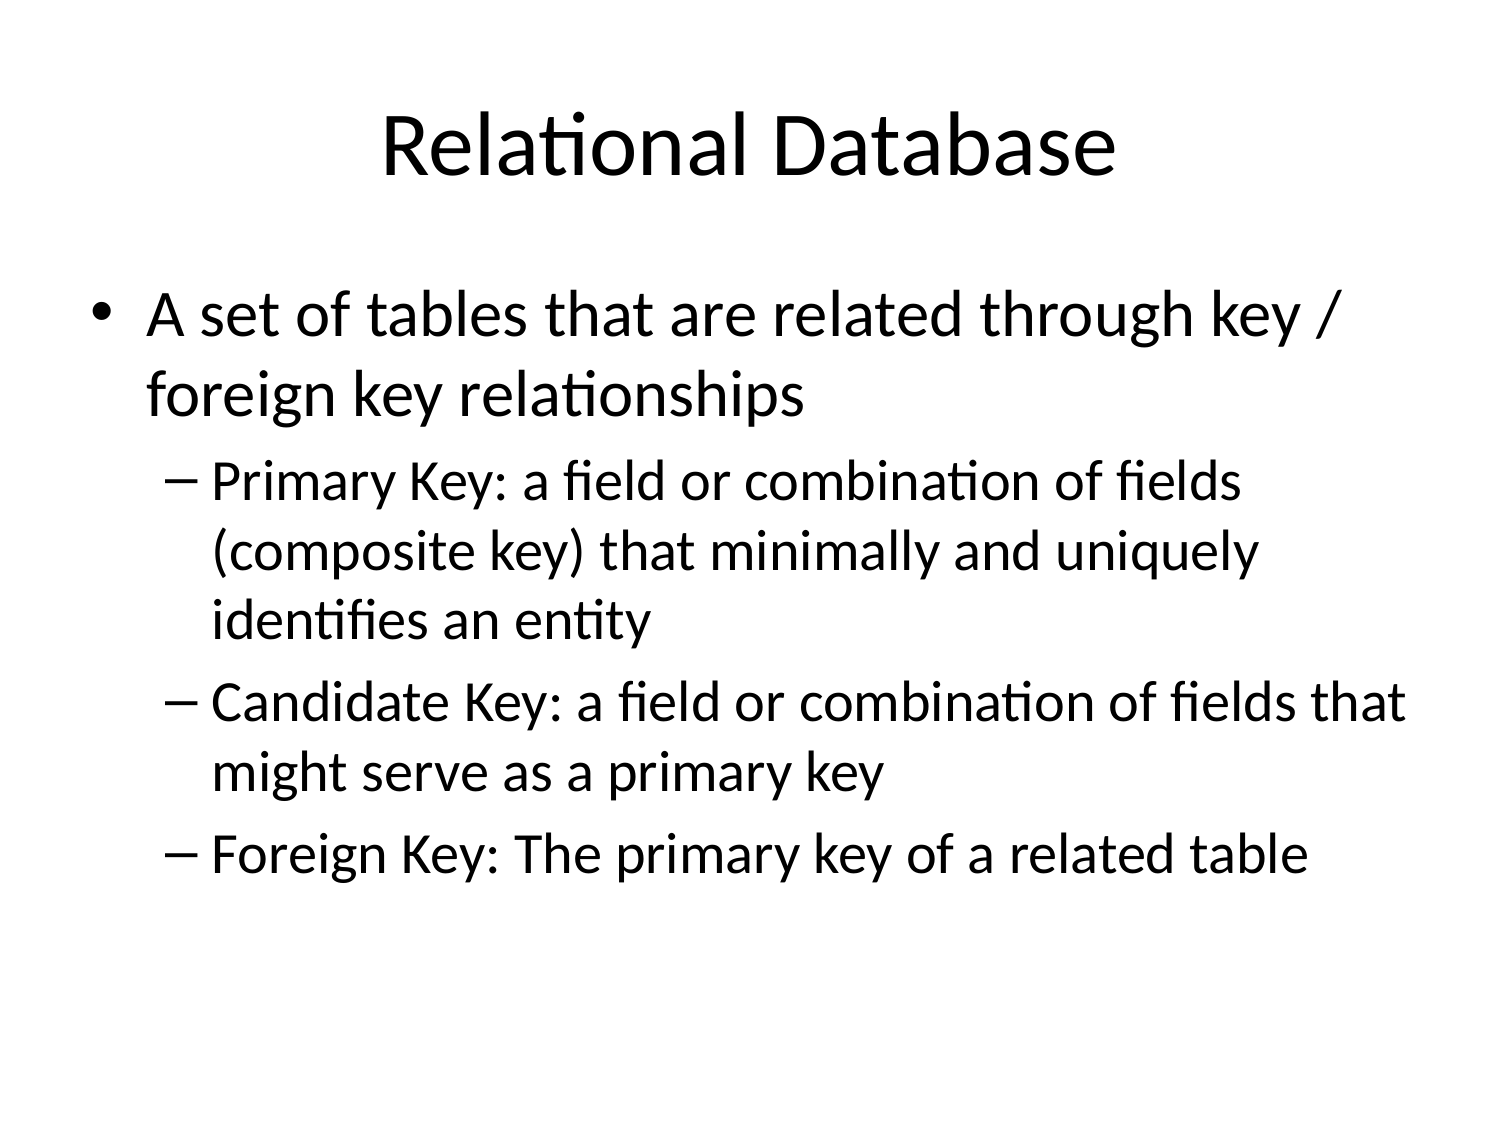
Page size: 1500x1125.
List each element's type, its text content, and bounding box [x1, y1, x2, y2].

list A set of tables that are related through key / foreign key relationships Primary Key: a field or combination of fields (composite key) that minimally and uniquely identifies an entity Candidate Key: a field or combination of fields that might serve as a primary key Foreign Key: The primary key of a related table [75, 262, 1425, 1005]
title Relational Database [75, 45, 1425, 233]
